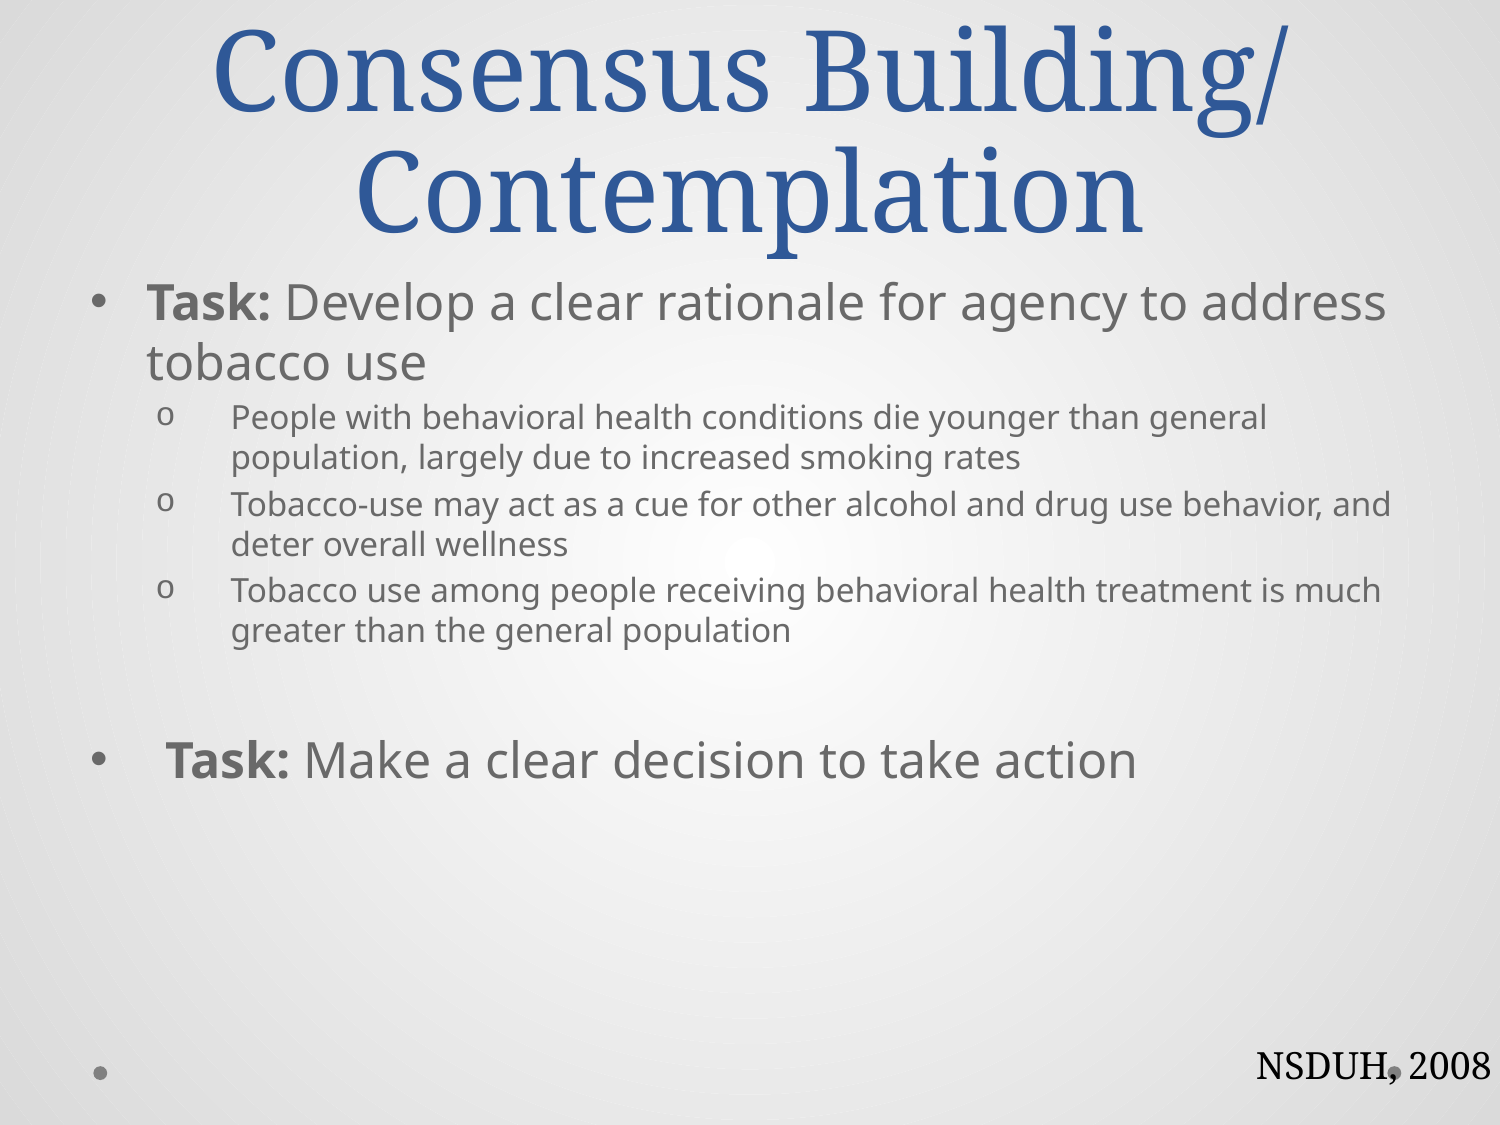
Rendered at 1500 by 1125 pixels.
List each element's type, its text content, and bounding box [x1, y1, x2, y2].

list Task: Develop a clear rationale for agency to address tobacco use People with behavioral health conditions die younger than general population, largely due to increased smoking rates Tobacco-use may act as a cue for other alcohol and drug use behavior, and deter overall wellness Tobacco use among people receiving behavioral health treatment is much greater than the general population Task: Make a clear decision to take action [75, 262, 1425, 1005]
title Consensus Building/ Contemplation [75, 0, 1425, 262]
text_box NSDUH, 2008 [1241, 1034, 1500, 1125]
